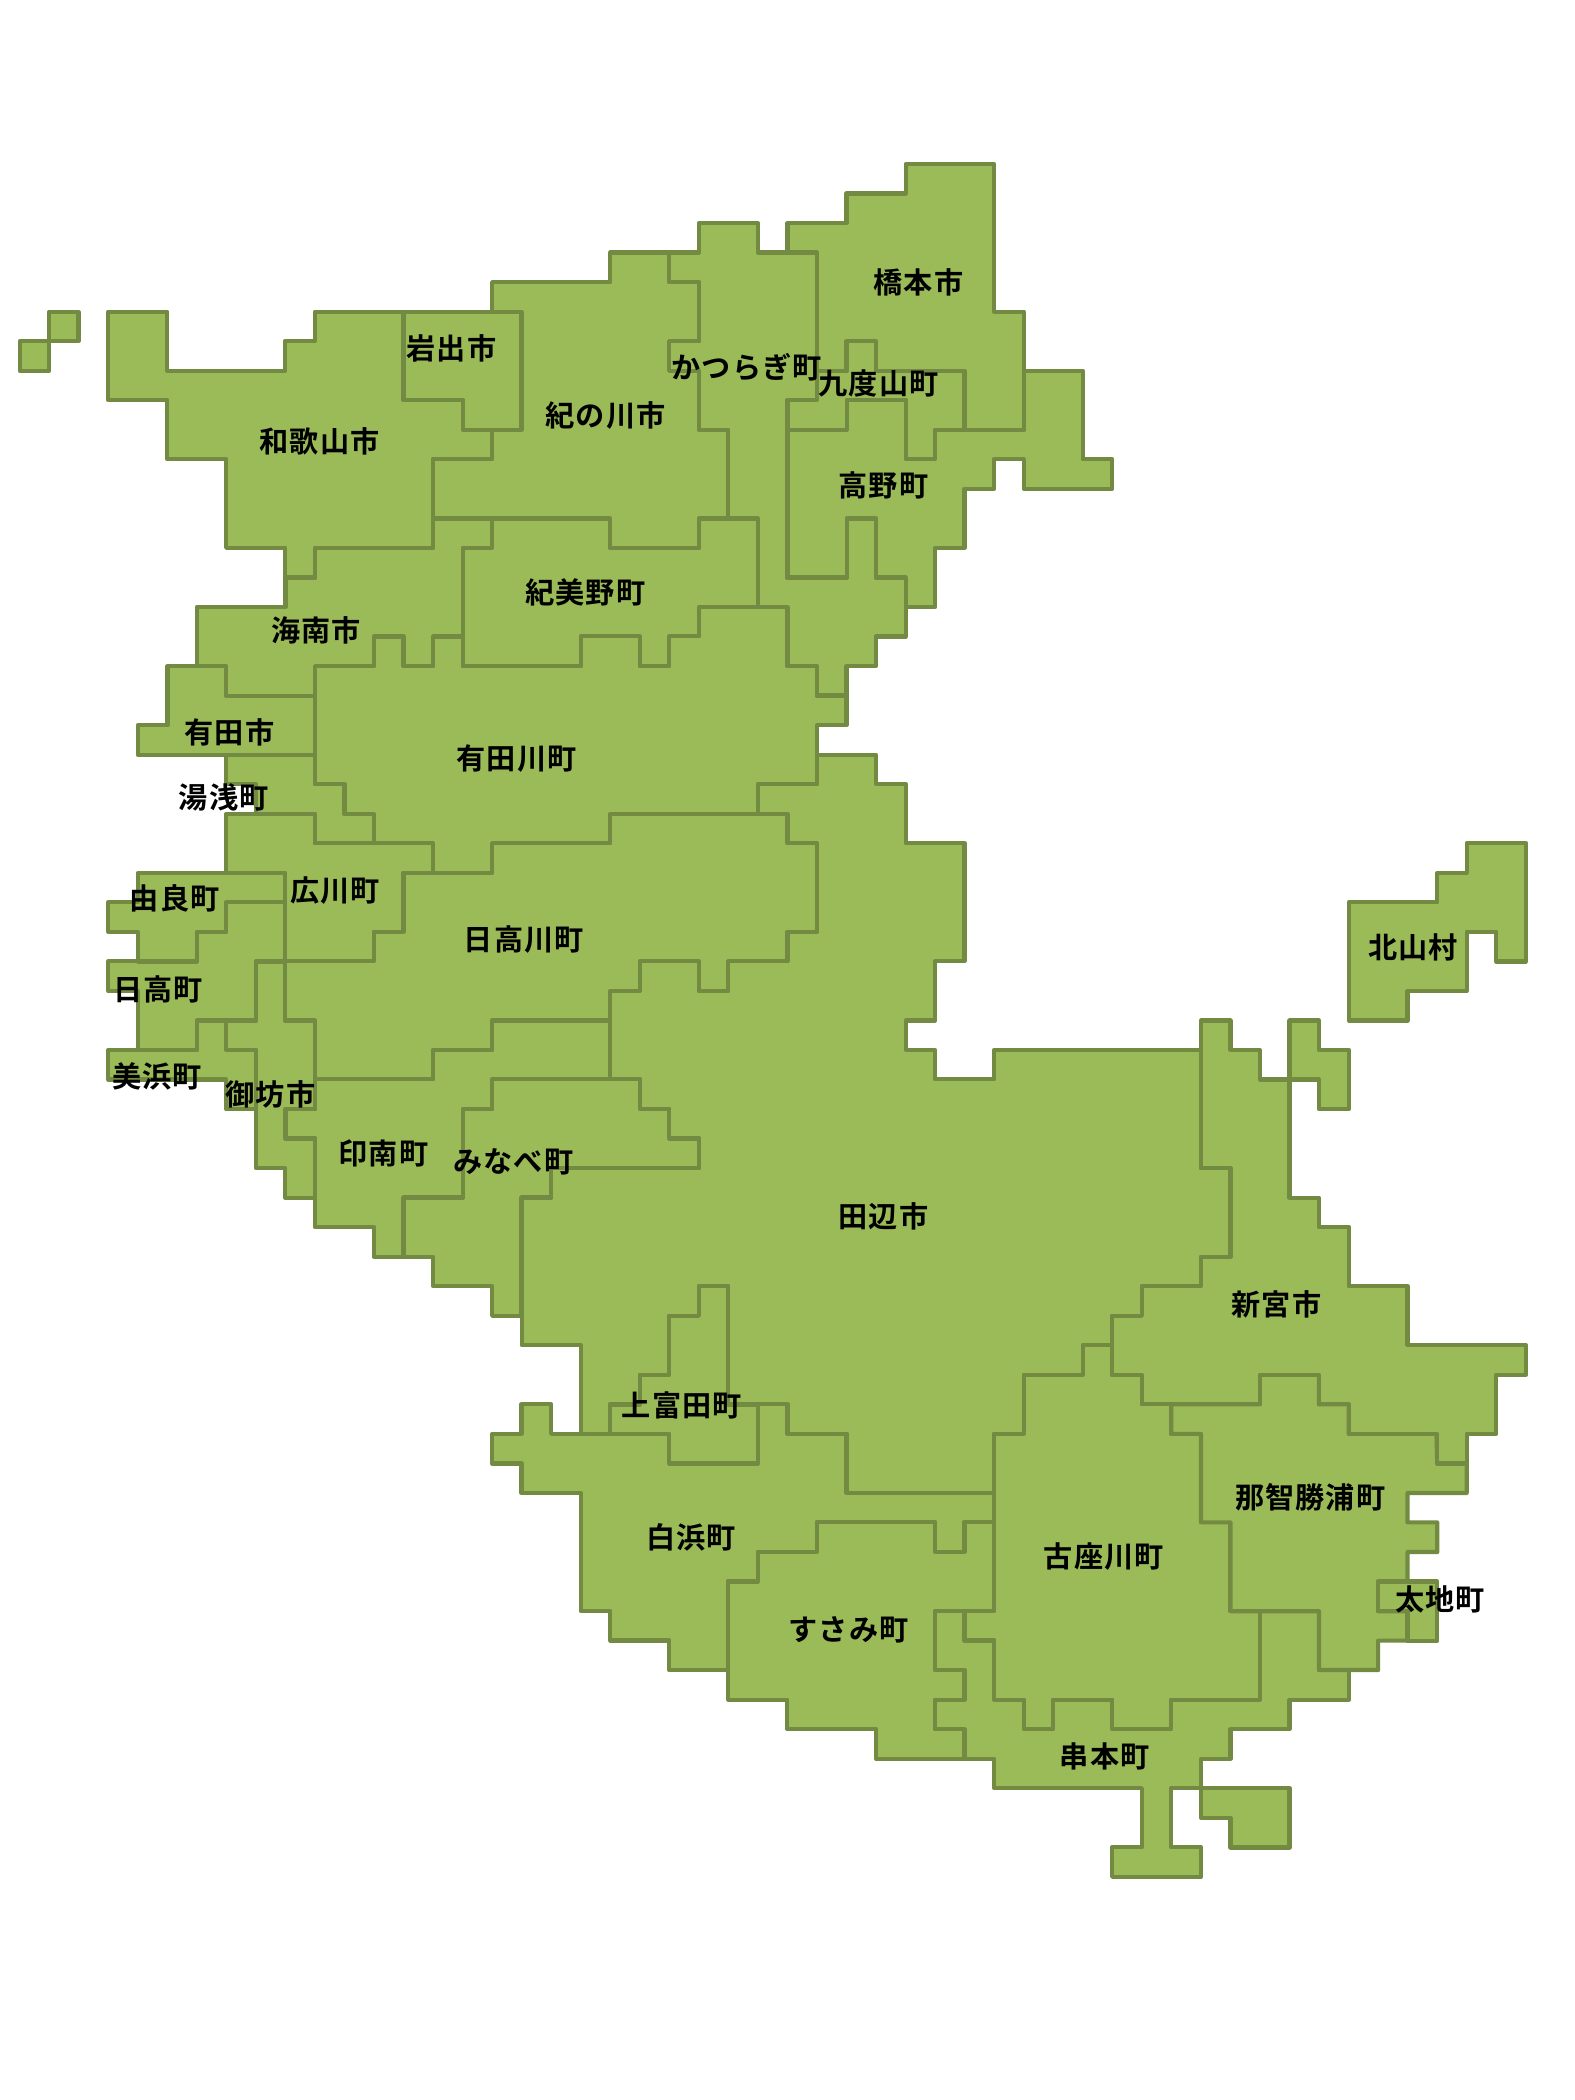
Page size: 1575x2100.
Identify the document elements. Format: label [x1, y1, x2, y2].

text_box [19, 163, 1526, 1878]
